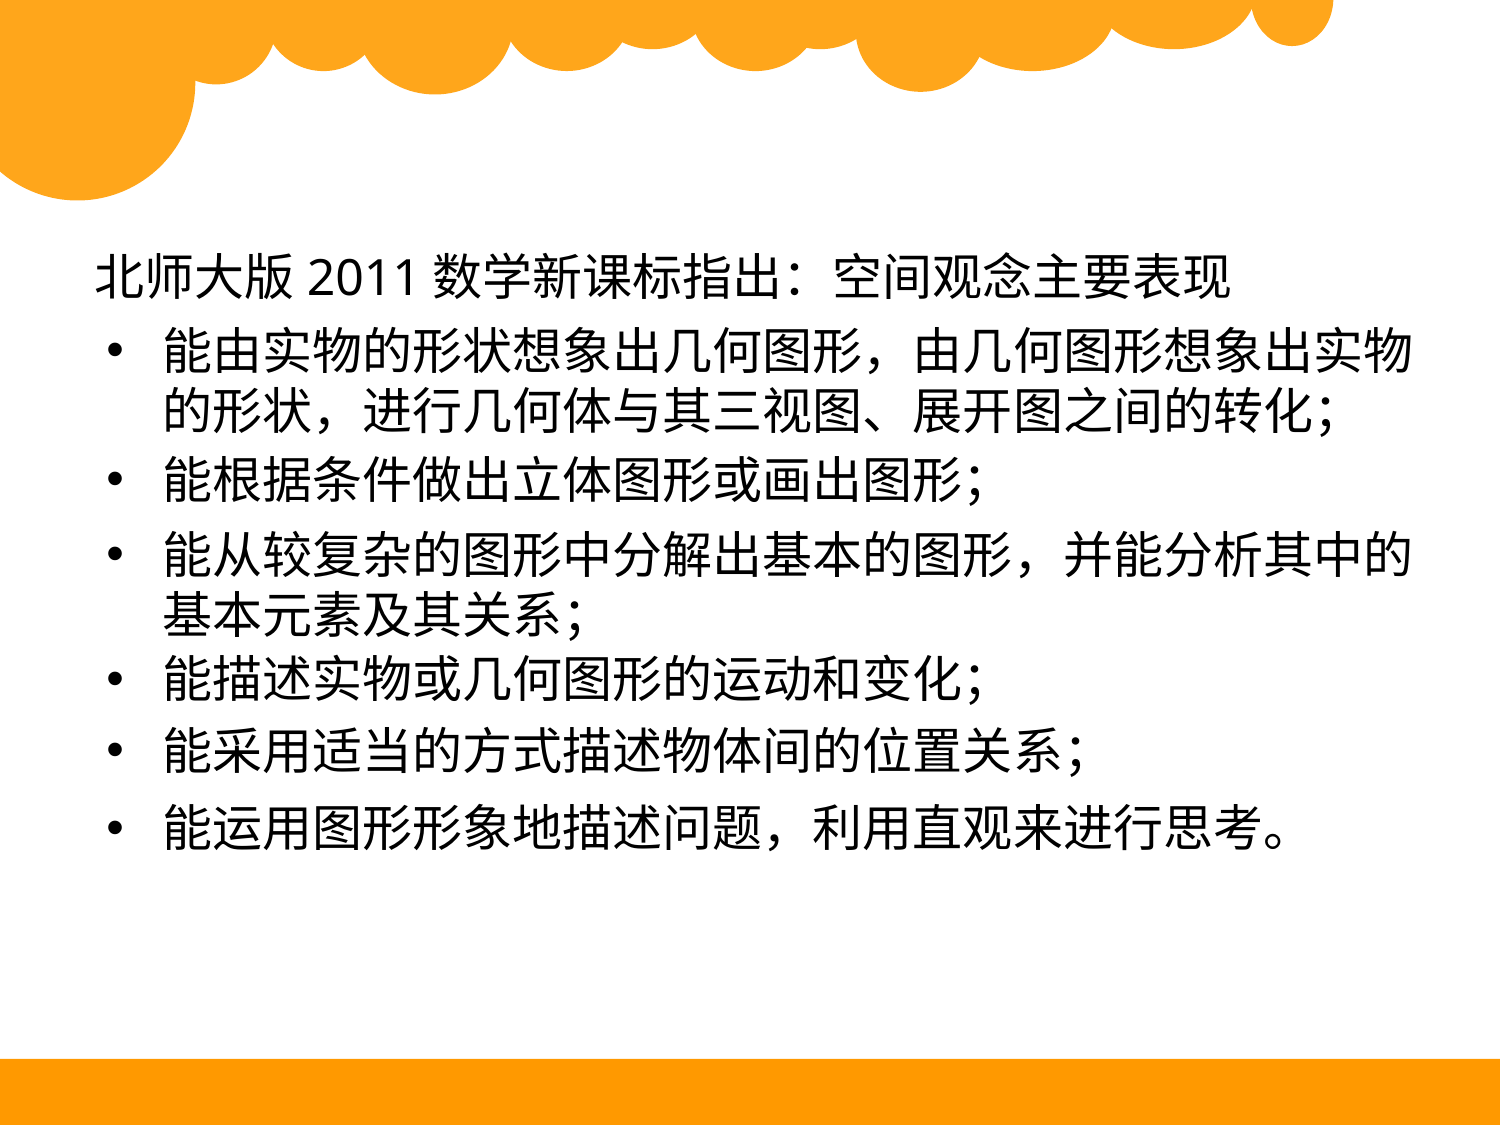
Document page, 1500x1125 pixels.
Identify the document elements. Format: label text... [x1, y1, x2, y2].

text_box 能描述实物或几何图形的运动和变化； [91, 640, 1460, 712]
text_box 能从较复杂的图形中分解出基本的图形，并能分析其中的基本元素及其关系； [91, 516, 1460, 640]
list 北师大版2011数学新课标指出：空间观念主要表现在 [0, 237, 1283, 313]
text_box 能采用适当的方式描述物体间的位置关系； [91, 712, 1460, 776]
text_box 能根据条件做出立体图形或画出图形； [91, 440, 1460, 516]
text_box 能运用图形形象地描述问题，利用直观来进行思考。 [91, 789, 1460, 869]
text_box 能由实物的形状想象出几何图形，由几何图形想象出实物的形状，进行几何体与其三视图、展开图之间的转化； [91, 312, 1460, 440]
